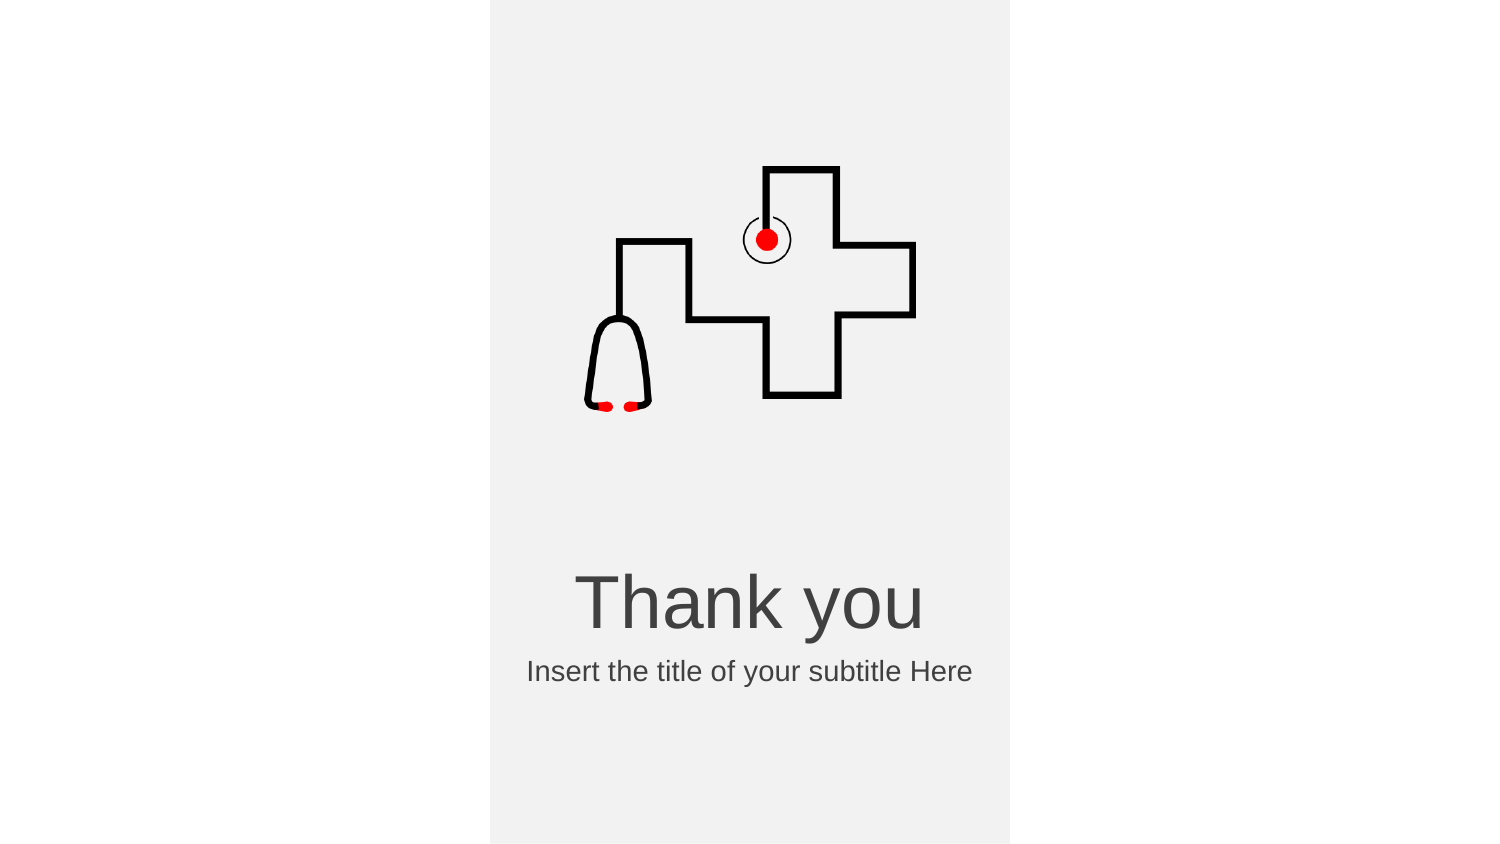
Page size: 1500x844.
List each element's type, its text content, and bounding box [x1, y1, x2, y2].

list Insert the title of your subtitle Here [0, 646, 1500, 694]
picture [584, 166, 916, 412]
list Thank you [0, 551, 1500, 646]
